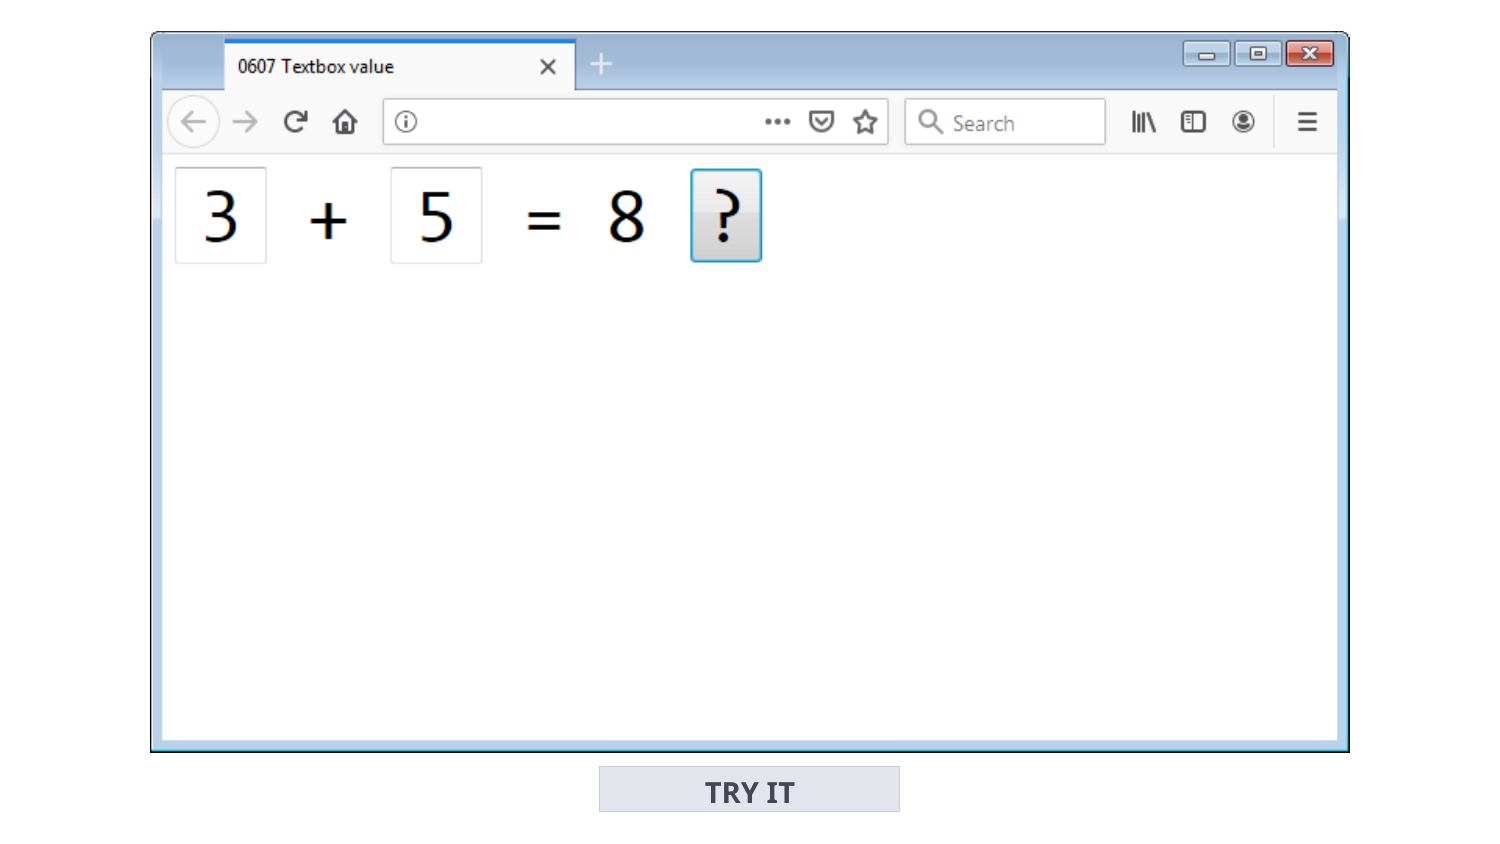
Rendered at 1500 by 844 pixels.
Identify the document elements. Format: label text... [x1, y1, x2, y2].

picture [149, 31, 1351, 753]
text_box TRY IT [599, 766, 900, 812]
